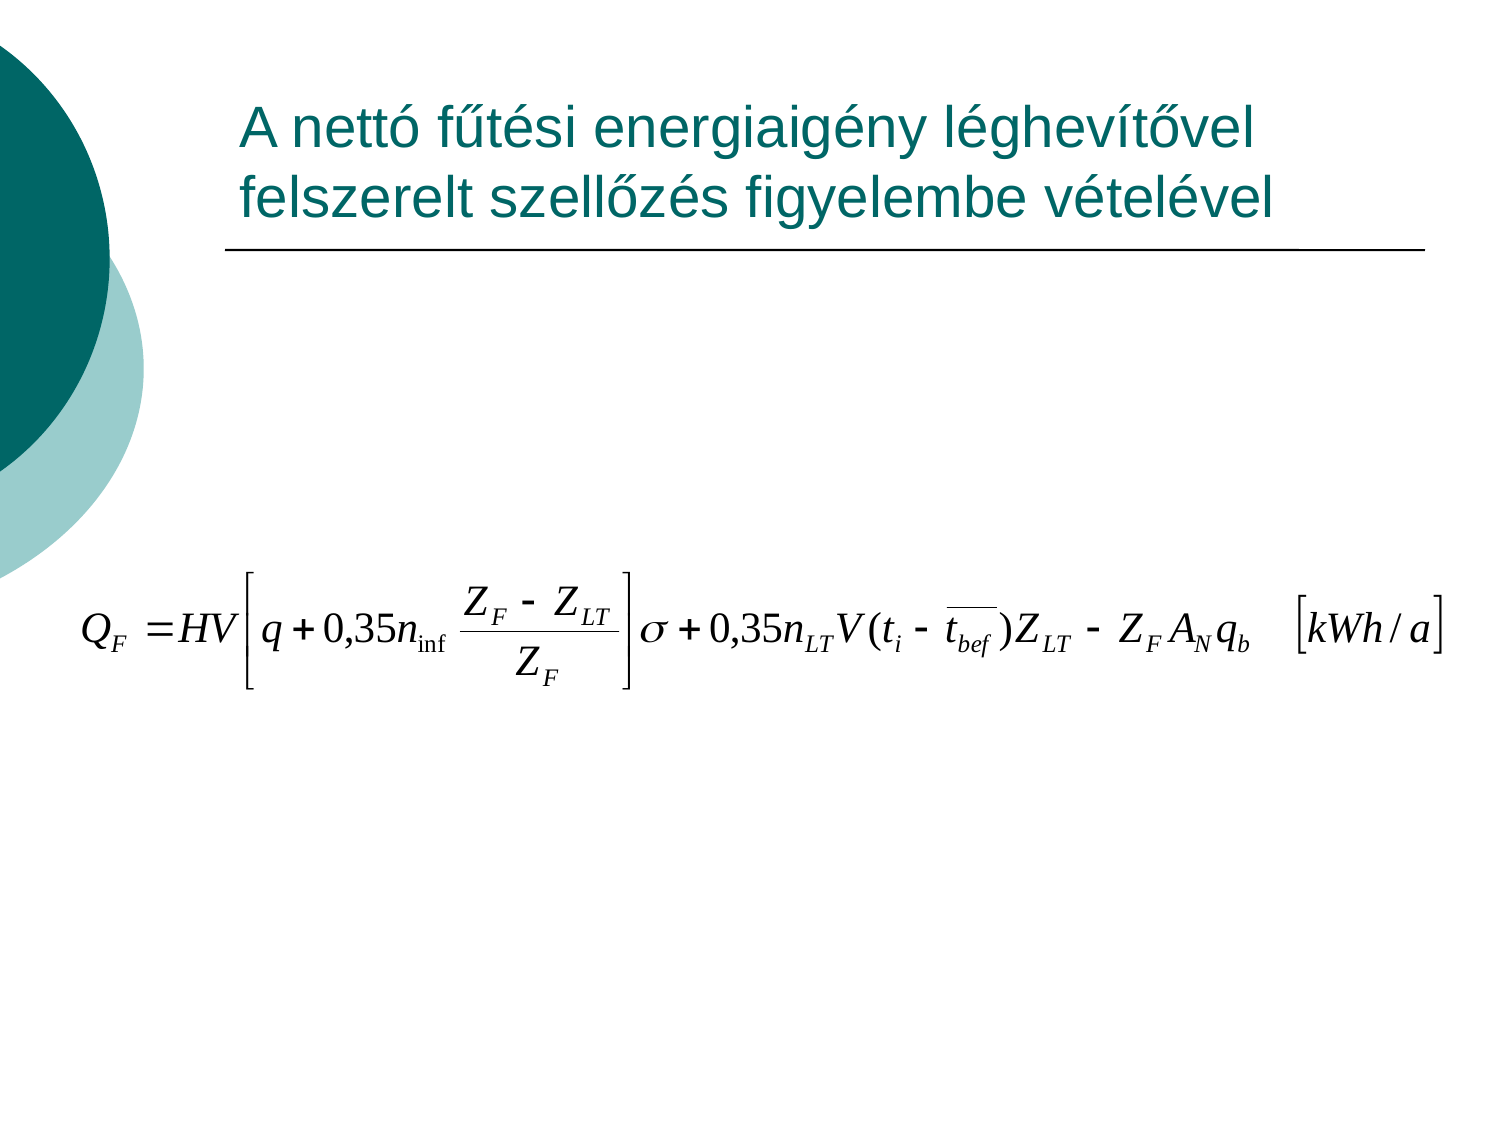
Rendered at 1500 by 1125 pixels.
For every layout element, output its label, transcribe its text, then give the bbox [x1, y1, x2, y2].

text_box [74, 562, 1448, 701]
title A nettó fűtési energiaigény léghevítővel felszerelt szellőzés figyelembe vételével [224, 49, 1425, 237]
